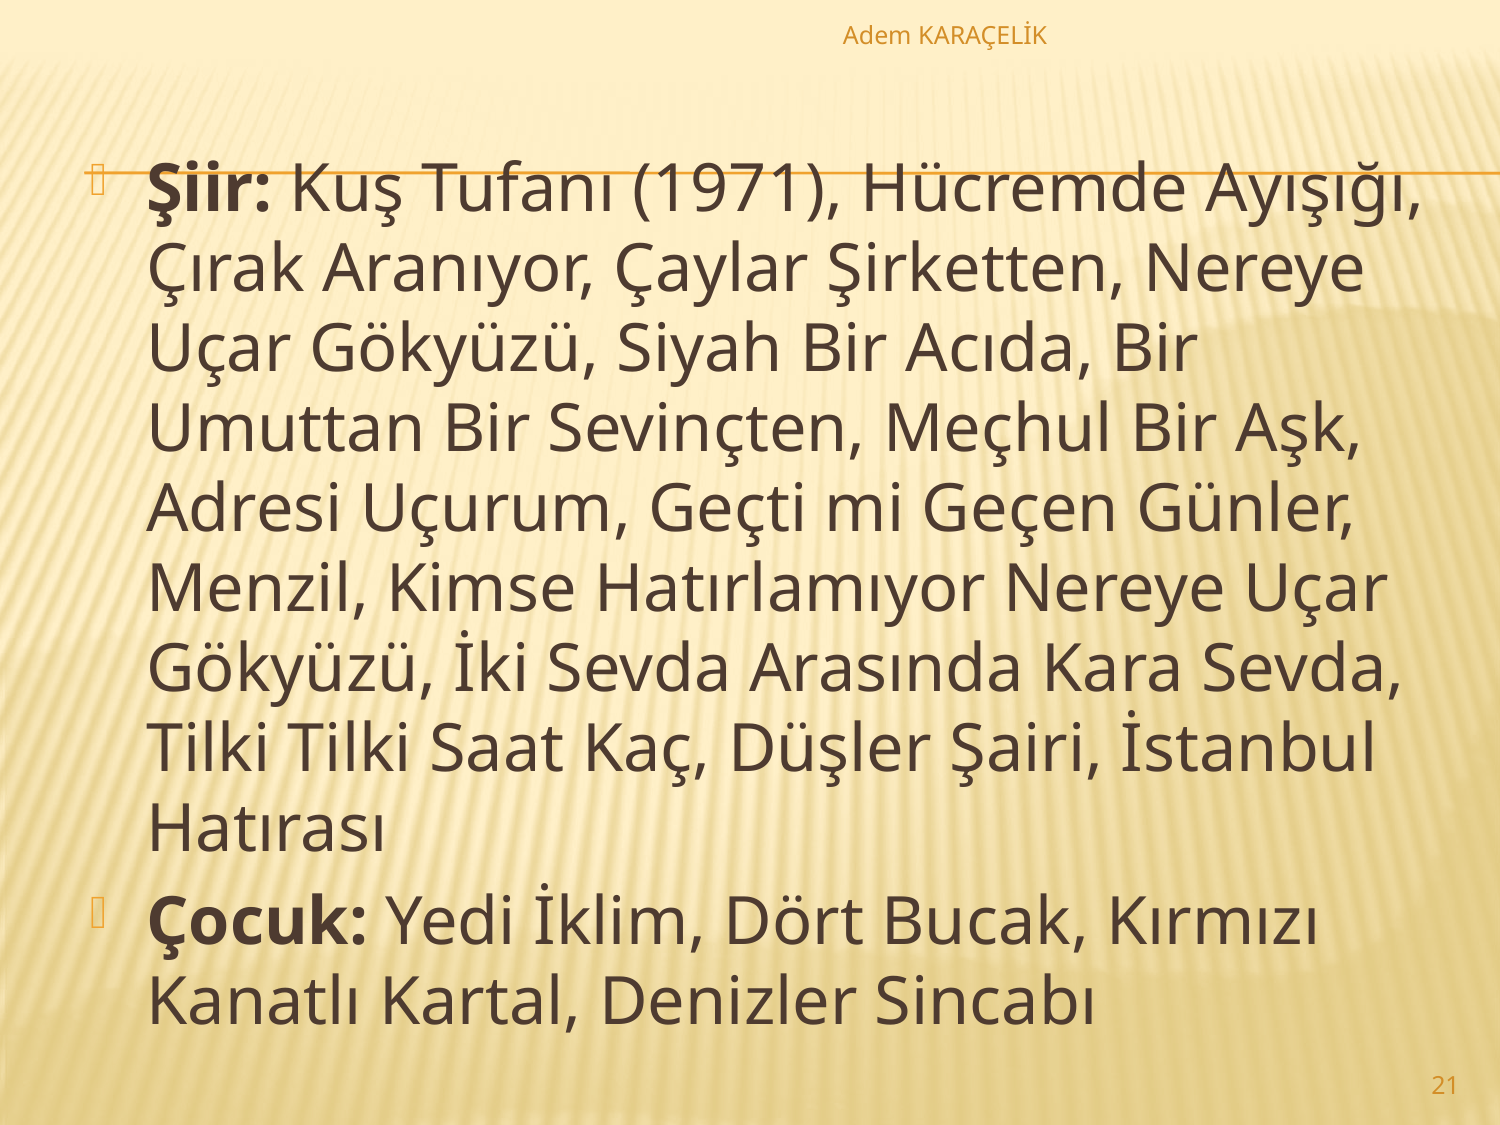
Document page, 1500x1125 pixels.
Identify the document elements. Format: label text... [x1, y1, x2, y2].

list Şiir: Kuş Tufanı (1971), Hücremde Ayışığı, Çırak Aranıyor, Çaylar Şirketten, Nereye Uçar Gökyüzü, Siyah Bir Acıda, Bir Umuttan Bir Sevinçten, Meçhul Bir Aşk, Adresi Uçurum, Geçti mi Geçen Günler, Menzil, Kimse Hatırlamıyor Nereye Uçar Gökyüzü, İki Sevda Arasında Kara Sevda, Tilki Tilki Saat Kaç, Düşler Şairi, İstanbul Hatırası Çocuk: Yedi İklim, Dört Bucak, Kırmızı Kanatlı Kartal, Denizler Sincabı [74, 136, 1460, 1083]
slide_number 21 [1350, 1061, 1475, 1103]
footer Adem KARAÇELİK [587, 12, 1063, 60]
